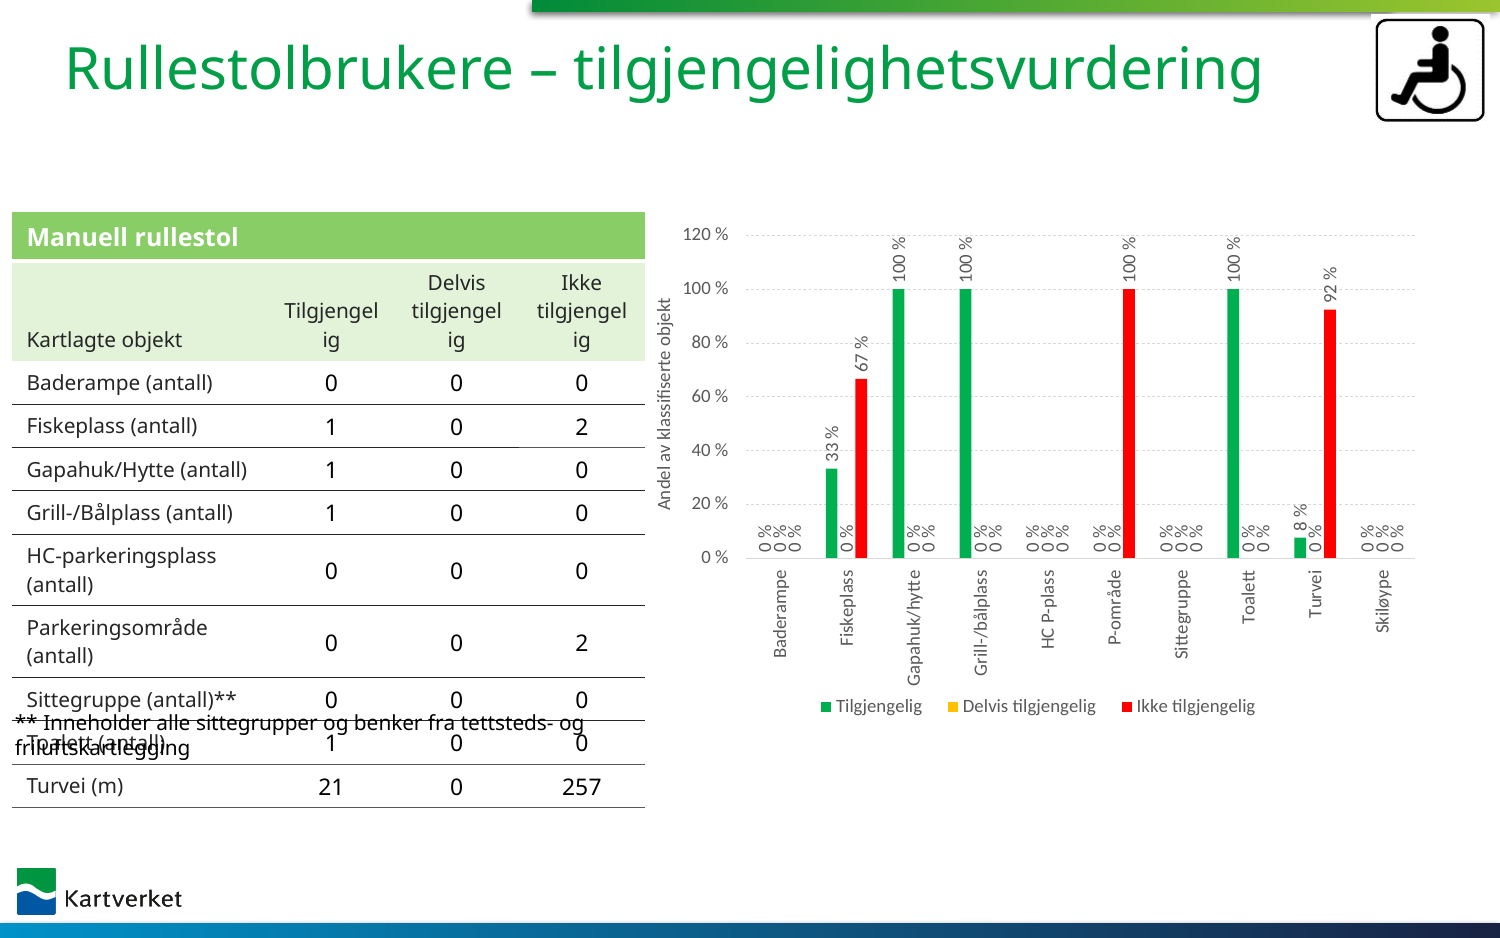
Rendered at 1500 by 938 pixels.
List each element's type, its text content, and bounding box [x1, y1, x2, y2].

table_cell 2 [519, 606, 638, 677]
table_cell 0 [394, 678, 519, 702]
table_cell Grill-/Bålplass (antall) [12, 491, 269, 534]
table_cell Baderampe (antall) [12, 361, 269, 404]
table_cell 0 [519, 535, 638, 605]
table_cell 0 [394, 491, 519, 534]
picture [643, 218, 1427, 728]
table_cell 0 [269, 606, 394, 677]
table_cell Sittegruppe (antall)** [12, 678, 269, 702]
table_cell 0 [394, 448, 519, 490]
table_cell 2 [519, 405, 638, 447]
table_cell 0 [394, 405, 519, 447]
table_cell 257 [519, 768, 645, 807]
table_cell Gapahuk/Hytte (antall) [12, 448, 269, 490]
table_cell 1 [269, 405, 394, 447]
table_cell Delvis tilgjengelig [394, 263, 519, 361]
table_cell 0 [269, 361, 394, 404]
table_cell Turvei (m) [12, 768, 269, 807]
table_cell 0 [519, 678, 638, 702]
table_cell Kartlagte objekt [12, 263, 269, 361]
table_cell 21 [269, 768, 394, 807]
table_cell Parkeringsområde (antall) [12, 606, 269, 677]
table_cell 0 [519, 361, 638, 404]
table_cell 0 [519, 491, 638, 534]
table_cell 0 [519, 448, 638, 490]
table_cell 0 [394, 361, 519, 404]
table_cell 1 [269, 491, 394, 534]
text_box Rullestolbrukere – tilgjengelighetsvurdering [49, 12, 1372, 109]
table_cell 0 [269, 678, 394, 702]
table_cell 0 [394, 606, 519, 677]
table_cell Ikke tilgjengelig [519, 263, 638, 361]
text_box ** Inneholder alle sittegrupper og benker fra tettsteds- og friluftskartlegging [0, 702, 745, 768]
table_cell 1 [269, 448, 394, 490]
table_cell HC-parkeringsplass (antall) [12, 535, 269, 605]
table_cell 0 [394, 535, 519, 605]
table_cell 0 [269, 535, 394, 605]
table_header Manuell rullestol [12, 212, 645, 259]
table_cell 0 [394, 768, 519, 807]
picture [1371, 13, 1491, 127]
table_cell Fiskeplass (antall) [12, 405, 269, 447]
table_cell Tilgjengelig [269, 263, 394, 361]
